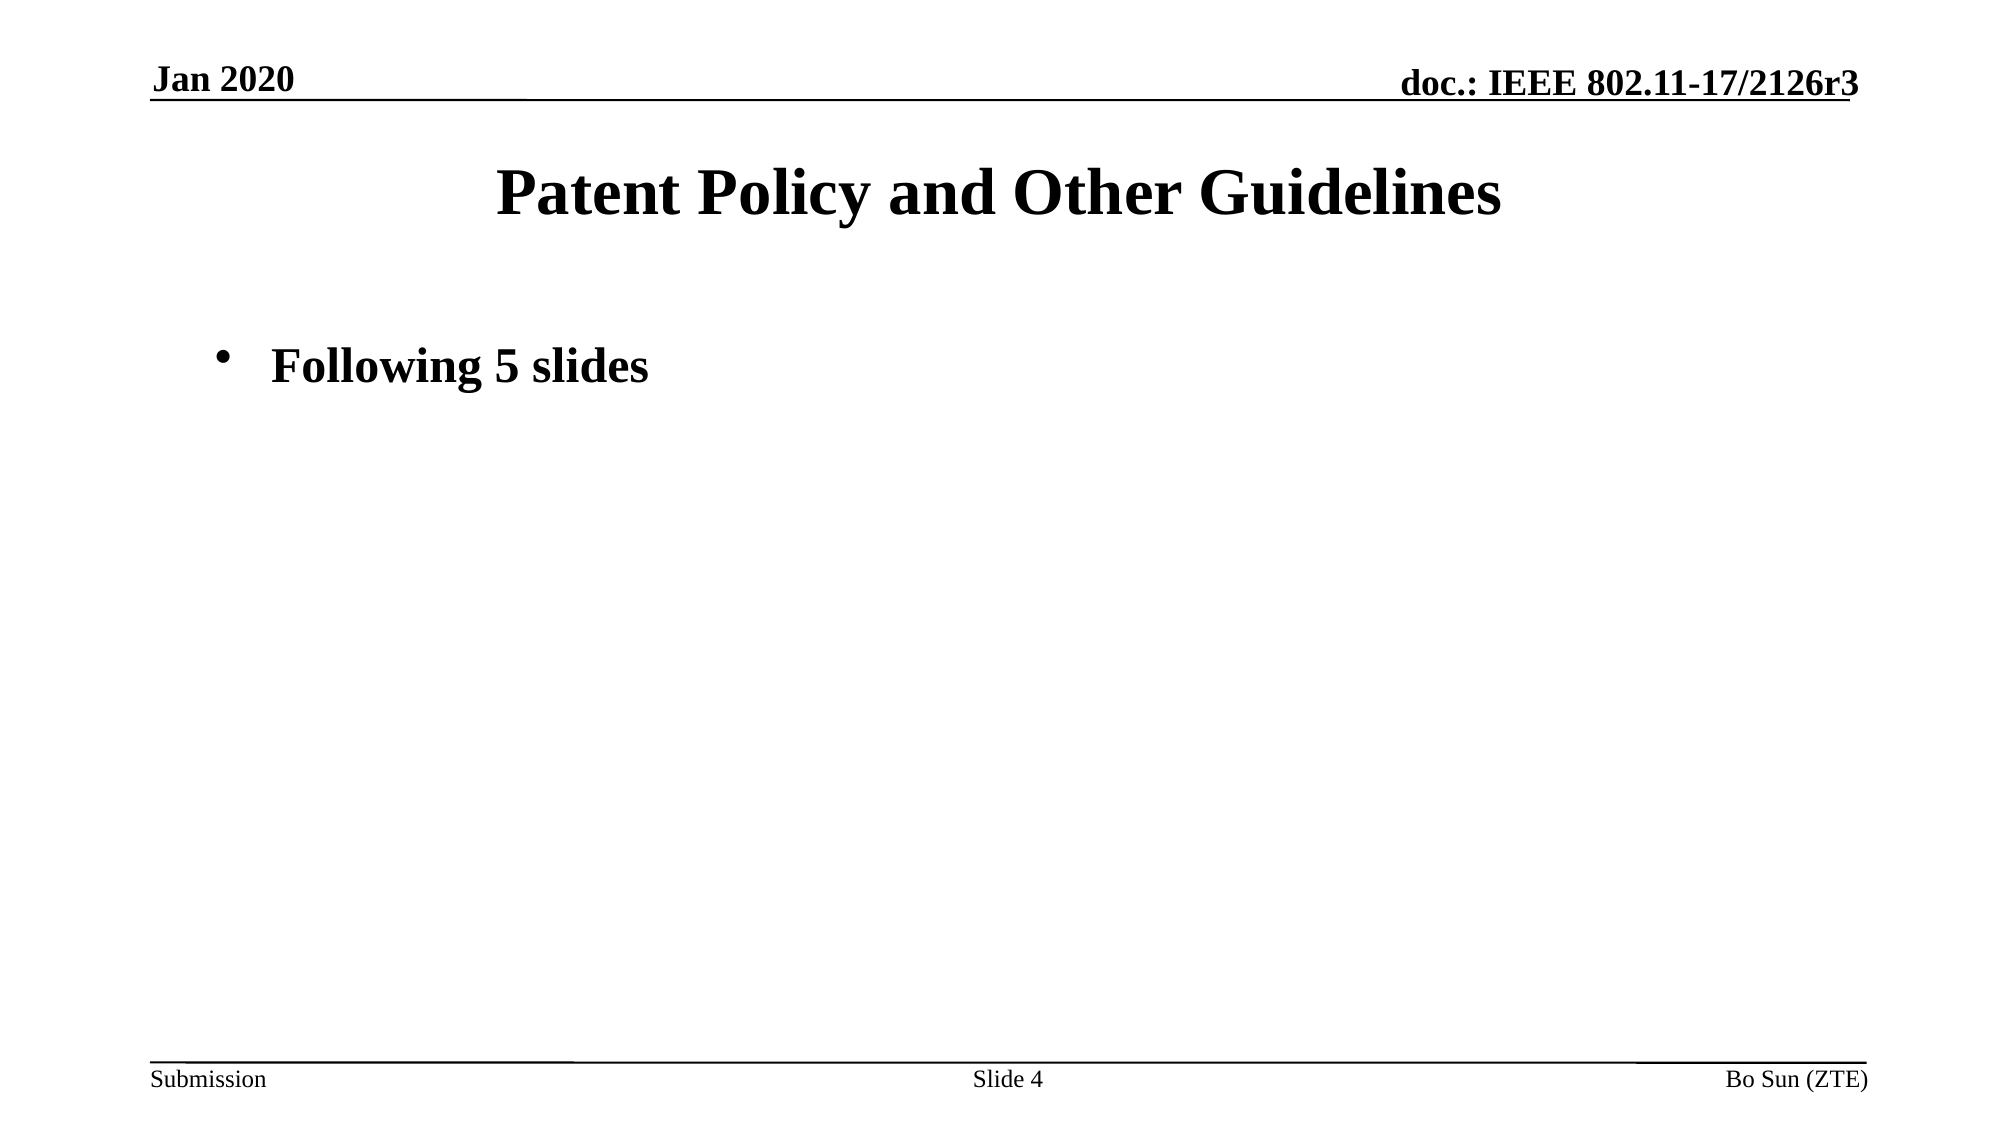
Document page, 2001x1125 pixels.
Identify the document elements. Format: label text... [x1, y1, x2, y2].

slide_number Slide [949, 1061, 1067, 1123]
text_box Patent Policy and Other Guidelines [200, 100, 1800, 276]
text_box Following 5 slides [200, 324, 1800, 1000]
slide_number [152, 54, 563, 100]
footer Bo Sun (ZTE) [1171, 1061, 1869, 1093]
